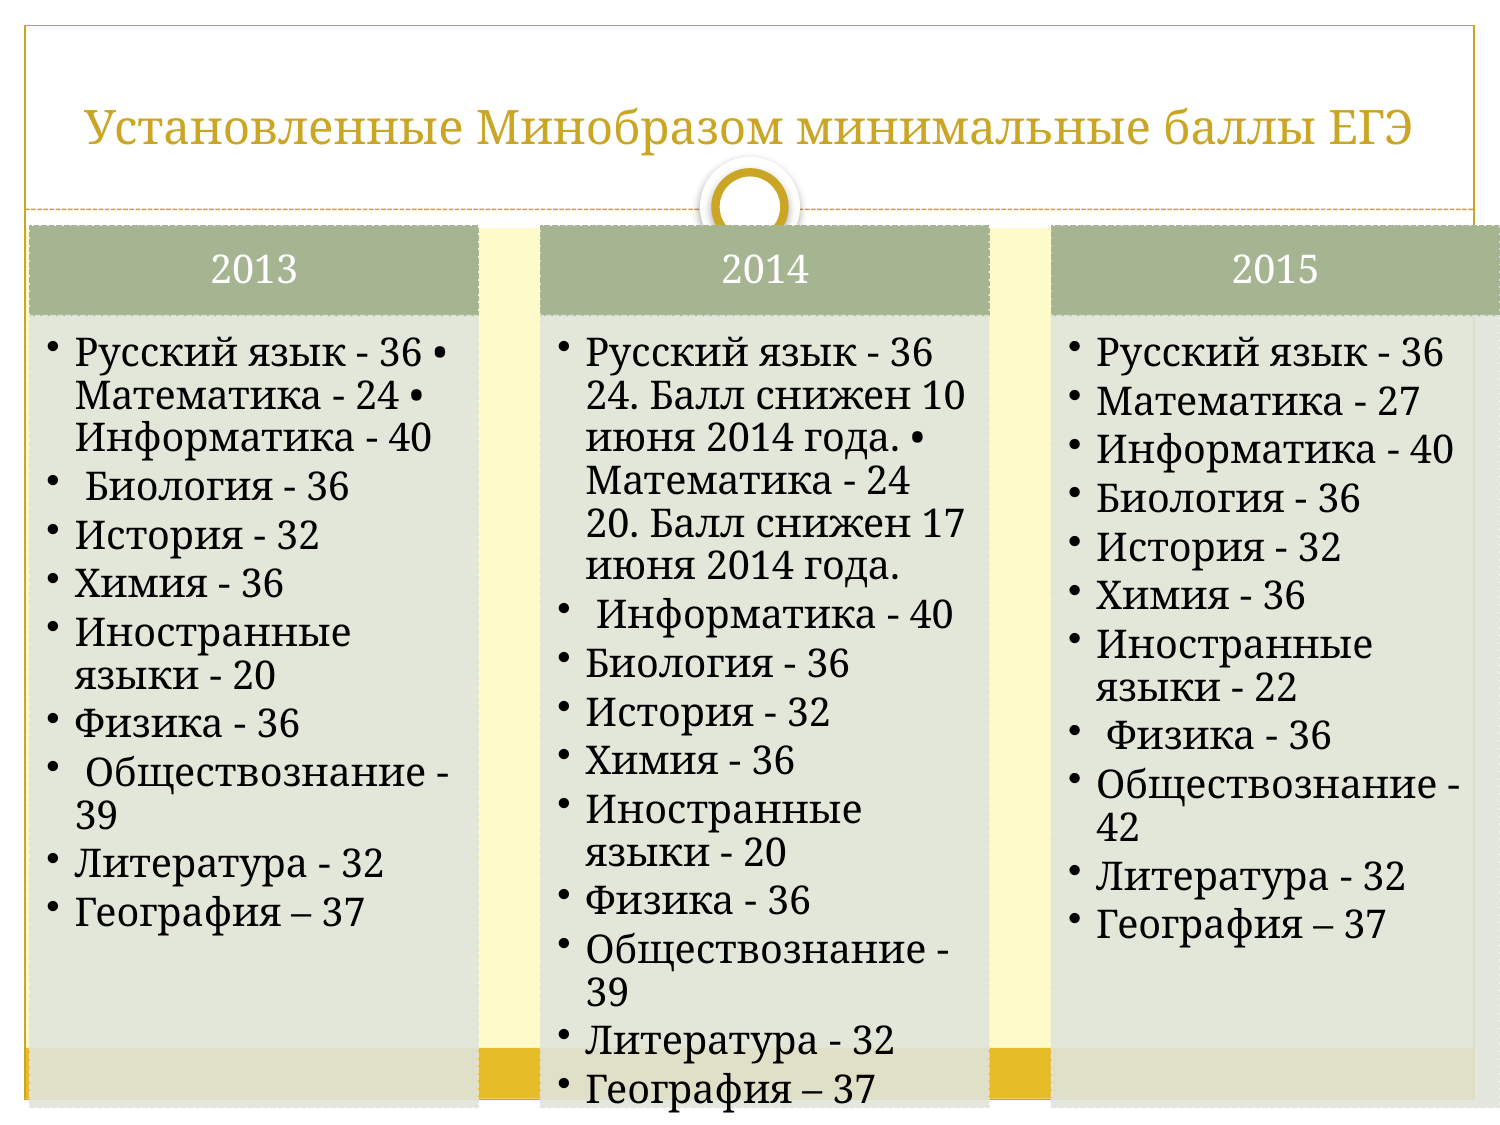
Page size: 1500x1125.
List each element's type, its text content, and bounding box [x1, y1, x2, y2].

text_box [29, 207, 1500, 1125]
title Установленные Минобразом минимальные баллы ЕГЭ [49, 37, 1450, 162]
